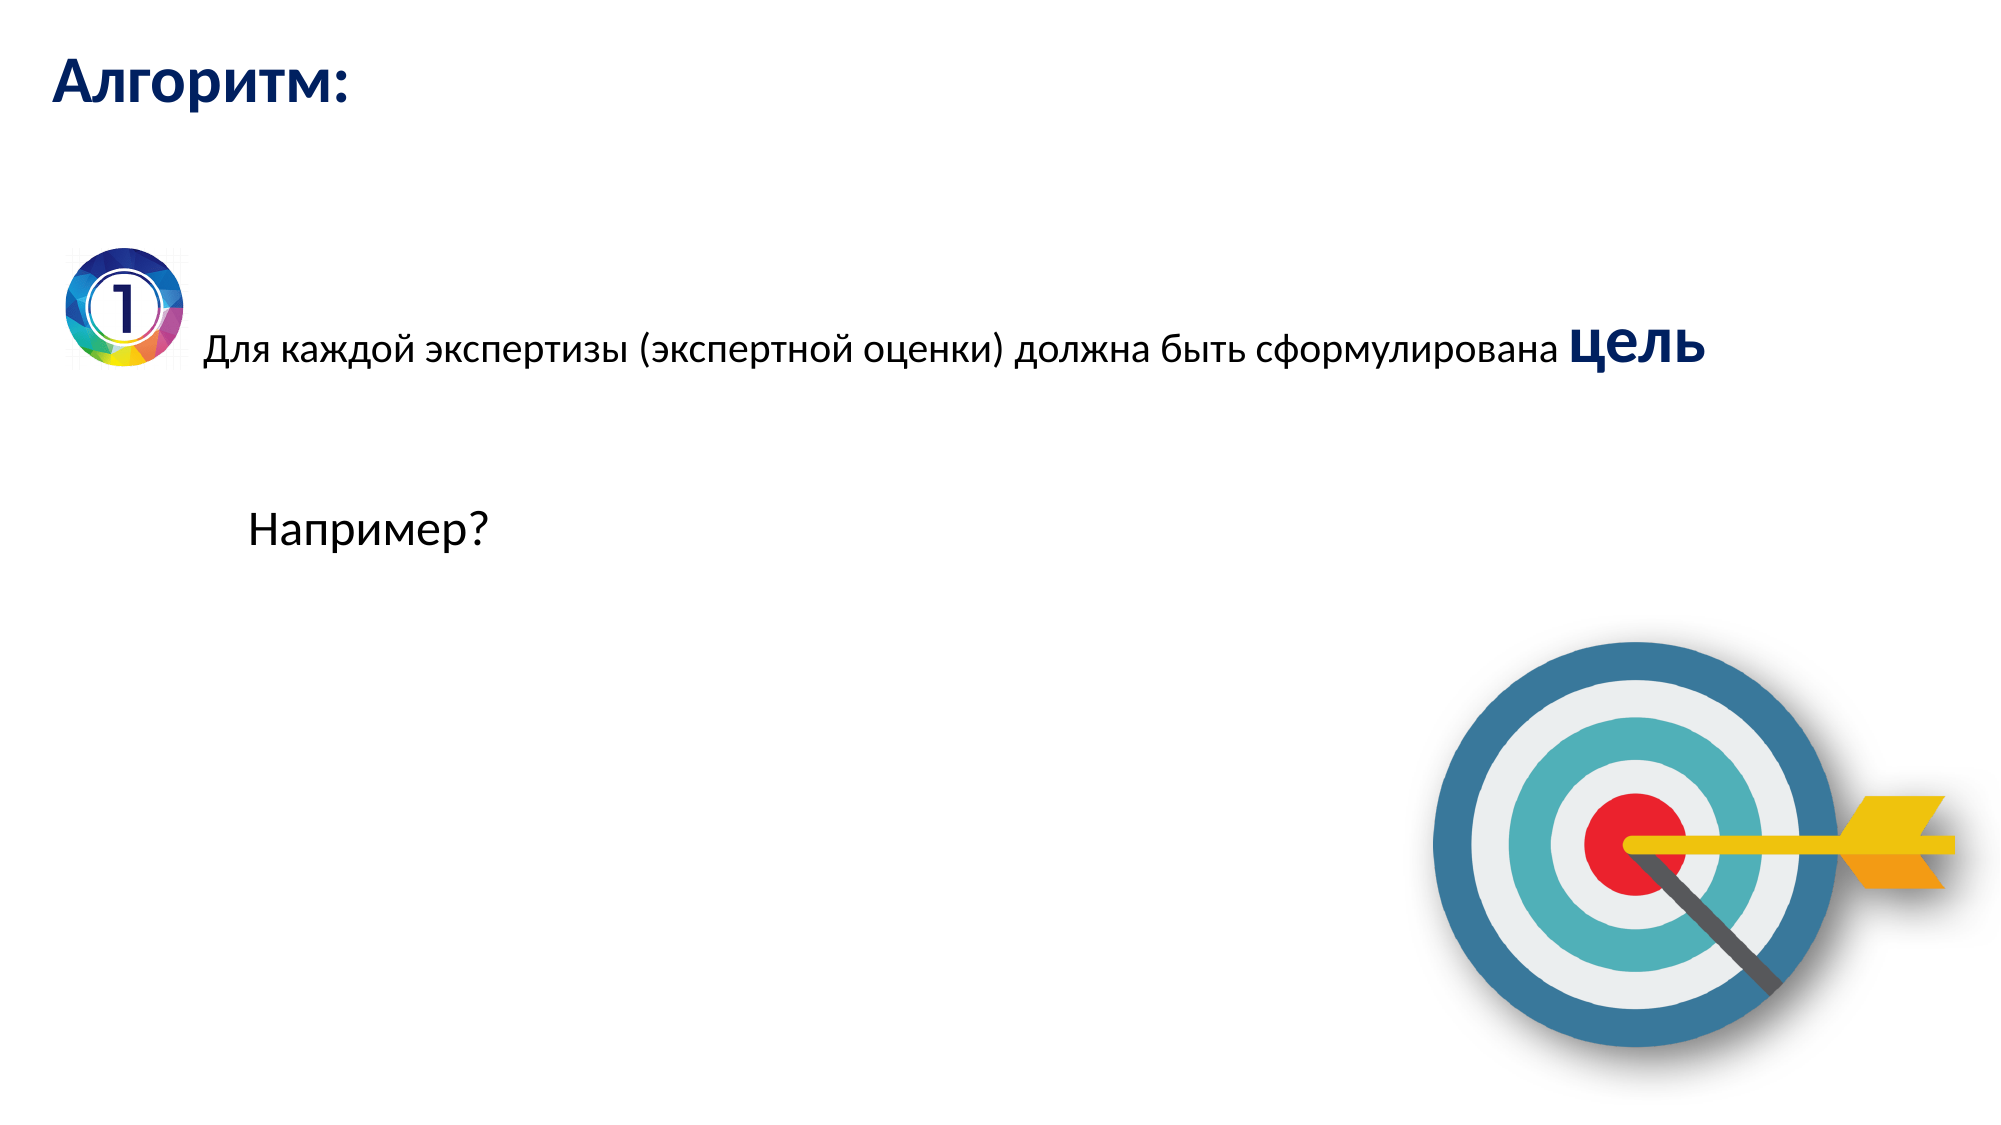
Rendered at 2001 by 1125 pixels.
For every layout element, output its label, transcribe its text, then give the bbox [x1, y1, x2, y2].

picture [65, 248, 189, 370]
picture [1433, 583, 1955, 1106]
text_box Например? [233, 488, 669, 563]
text_box Алгоритм: [37, 27, 1025, 123]
text_box Для каждой экспертизы (экспертной оценки) должна быть сформулирована цель [188, 288, 1775, 383]
